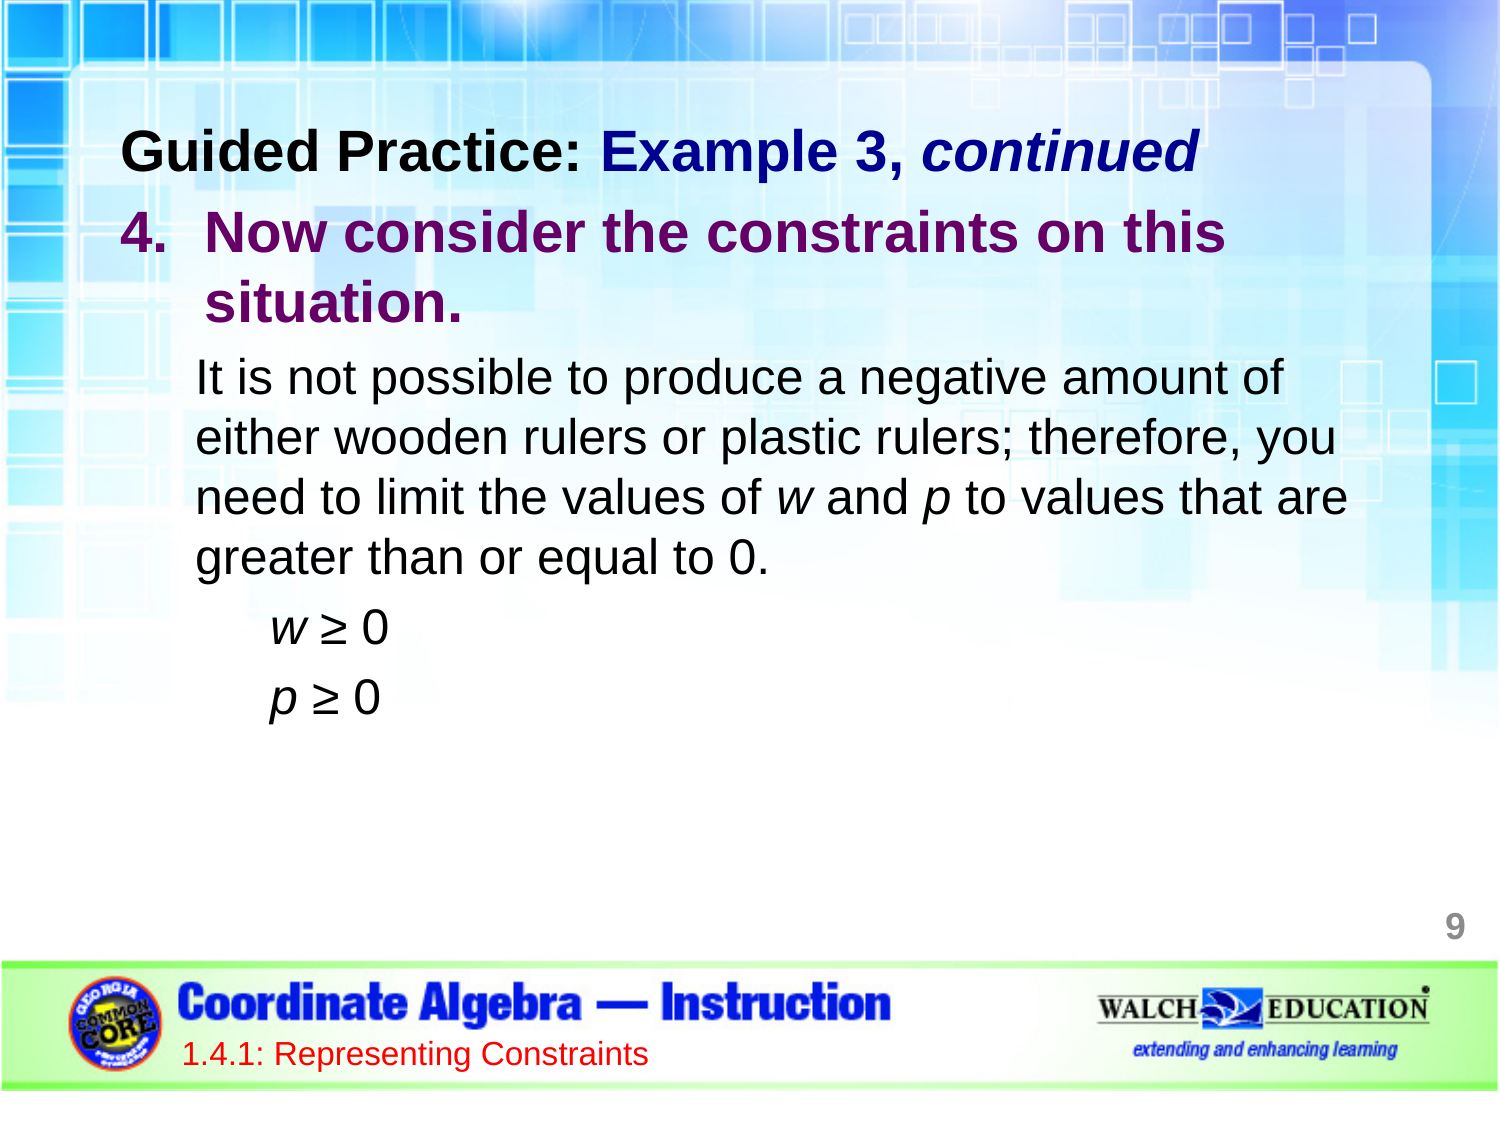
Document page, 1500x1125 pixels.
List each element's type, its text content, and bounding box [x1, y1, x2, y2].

picture [1, 0, 1500, 1091]
slide_number 9 [1361, 901, 1481, 949]
subtitle Guided Practice: Example 3, continued Now consider the constraints on this situation. It is not possible to produce a negative amount of either wooden rulers or plastic rulers; therefore, you need to limit the values of w and p to values that are greater than or equal to 0. w ≥ 0 p ≥ 0 [105, 105, 1394, 925]
list 1.4.1: Representing Constraints [166, 1024, 1074, 1069]
